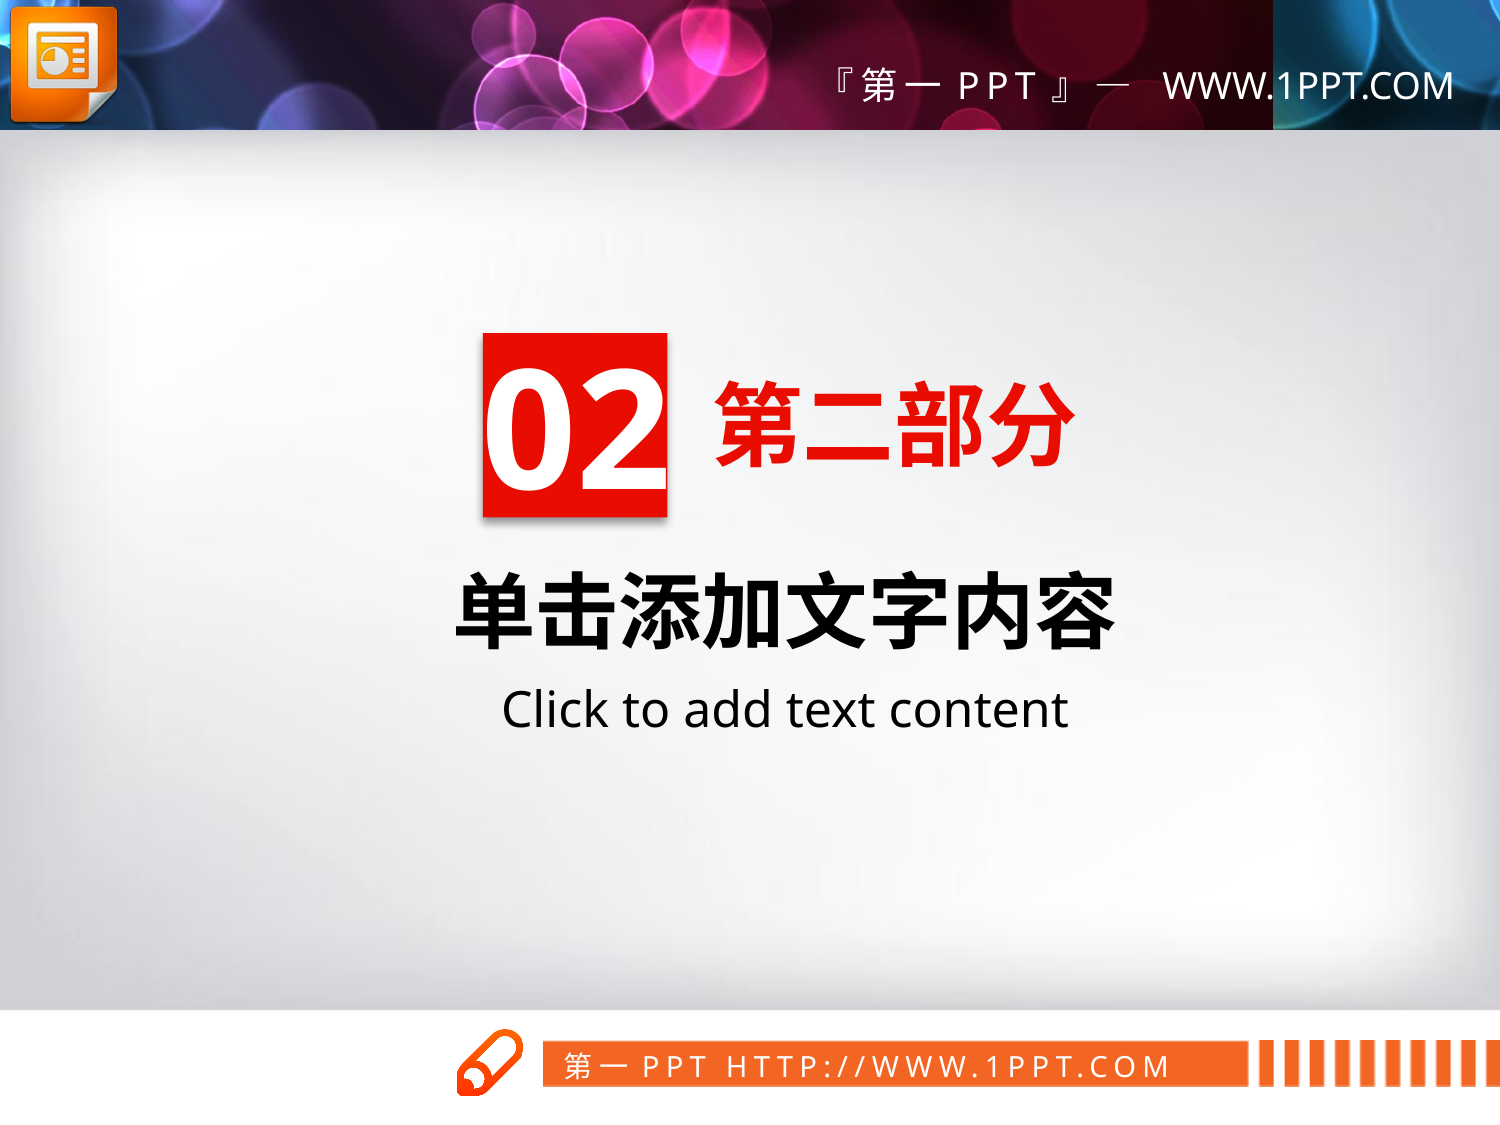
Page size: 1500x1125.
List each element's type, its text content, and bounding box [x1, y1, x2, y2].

text_box 第二部分 [696, 360, 1094, 486]
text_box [482, 315, 669, 533]
text_box Click to add text content [486, 669, 1085, 745]
picture [543, 1040, 1500, 1087]
picture [0, 0, 1500, 1012]
text_box 单击添加文字内容 [437, 551, 1134, 667]
